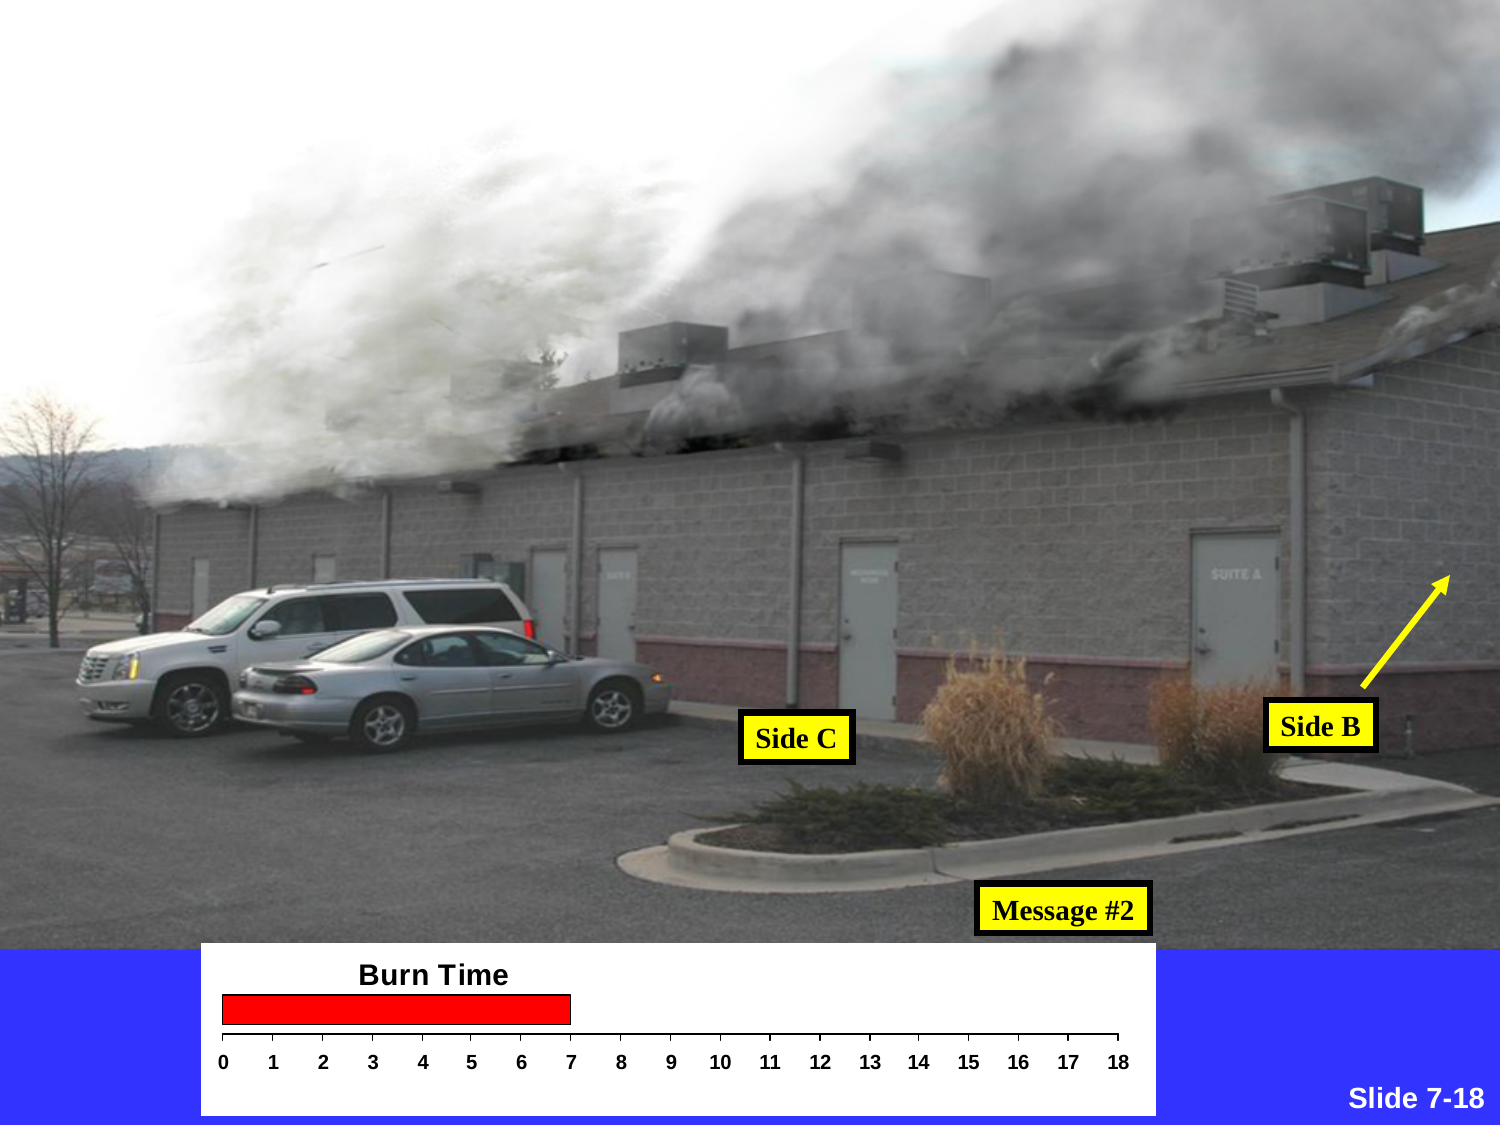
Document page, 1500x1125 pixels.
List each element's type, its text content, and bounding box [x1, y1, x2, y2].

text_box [200, 942, 1156, 1116]
picture [0, 0, 1500, 951]
slide_number Slide 7-303 [1149, 1071, 1500, 1125]
